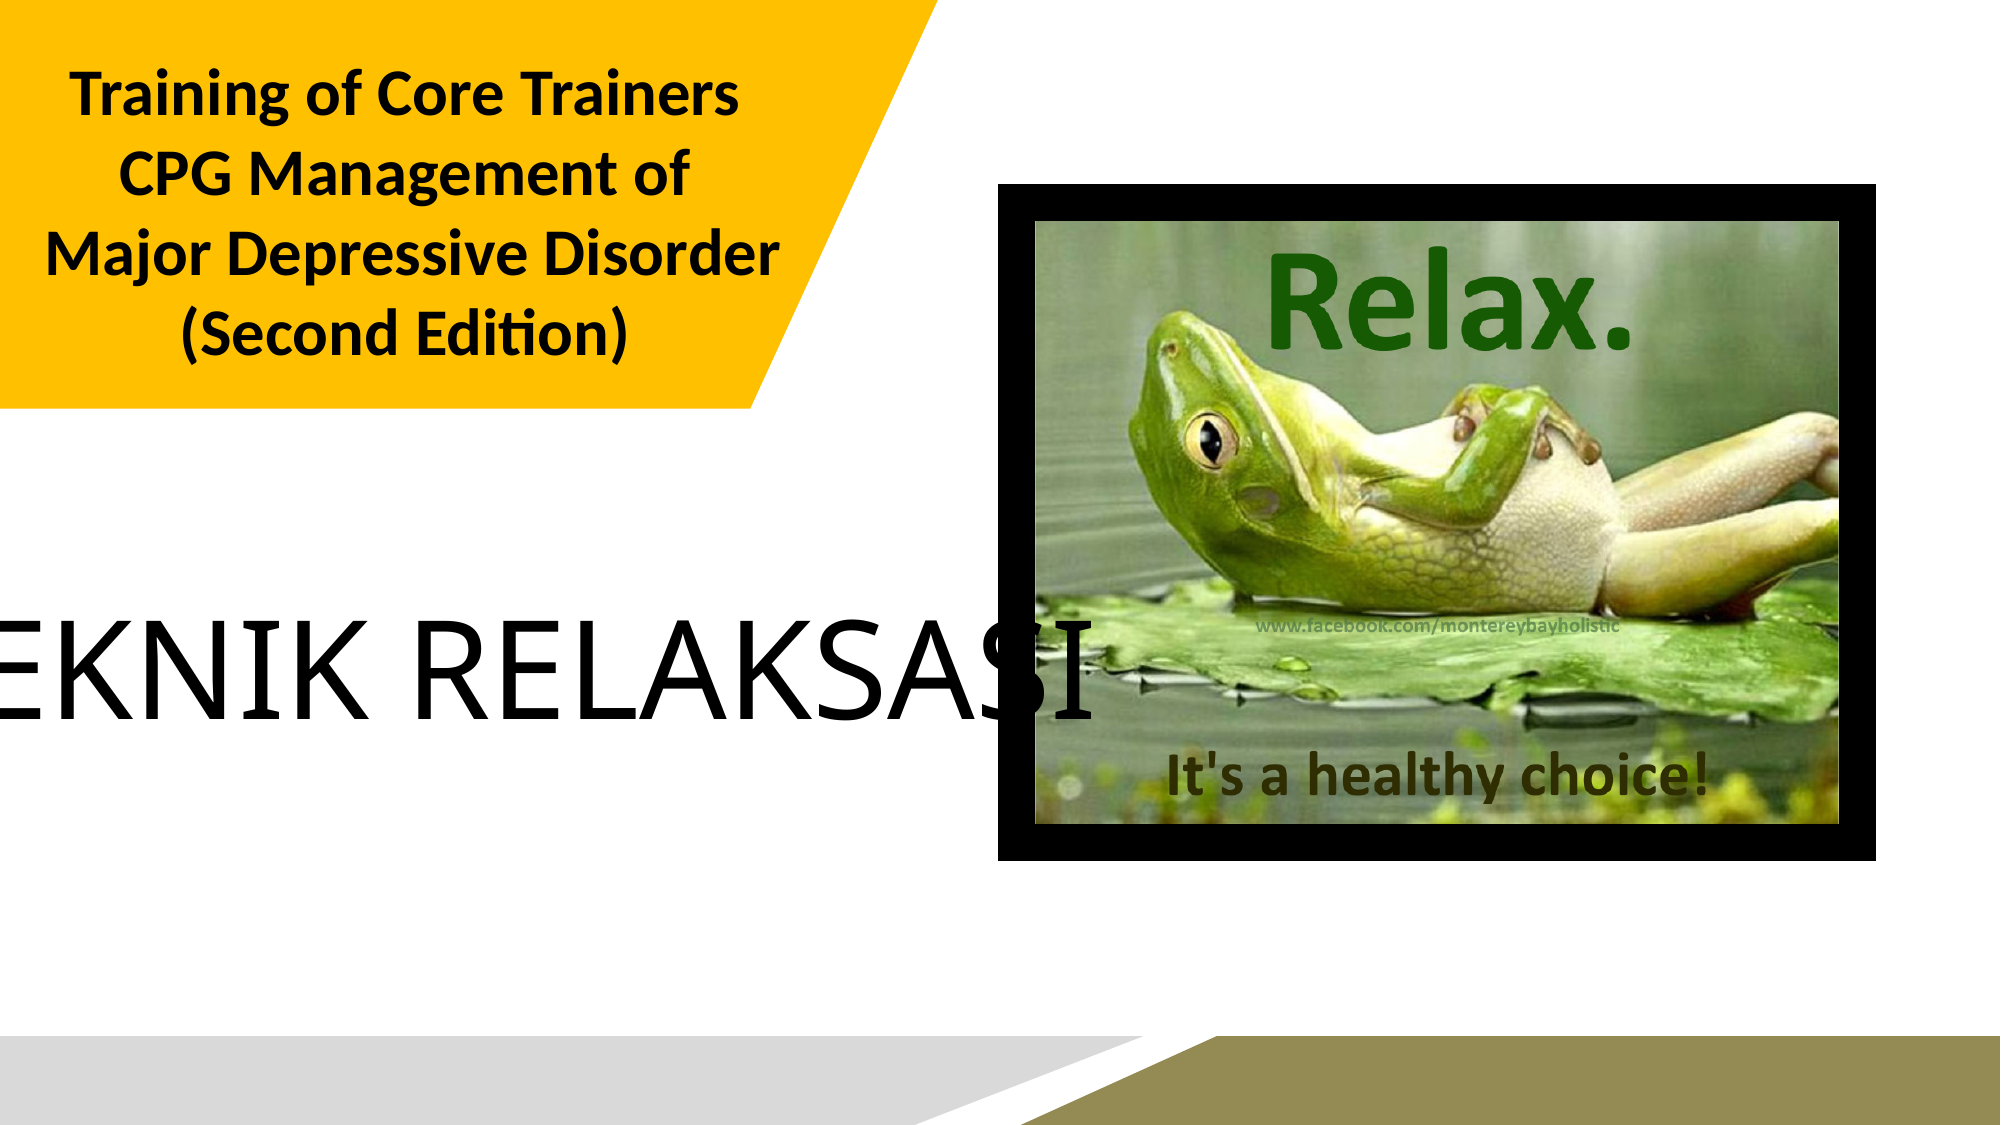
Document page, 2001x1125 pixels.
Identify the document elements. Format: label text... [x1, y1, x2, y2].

text_box [0, 0, 940, 219]
text_box TEKNIK RELAKSASI [0, 574, 1030, 754]
text_box [0, 1034, 1146, 1125]
picture [1035, 221, 1839, 824]
text_box [0, 377, 768, 411]
text_box [1018, 1034, 2000, 1125]
text_box Training of Core Trainers CPG Management of Major Depressive Disorder (Second Edition) [0, 41, 840, 377]
